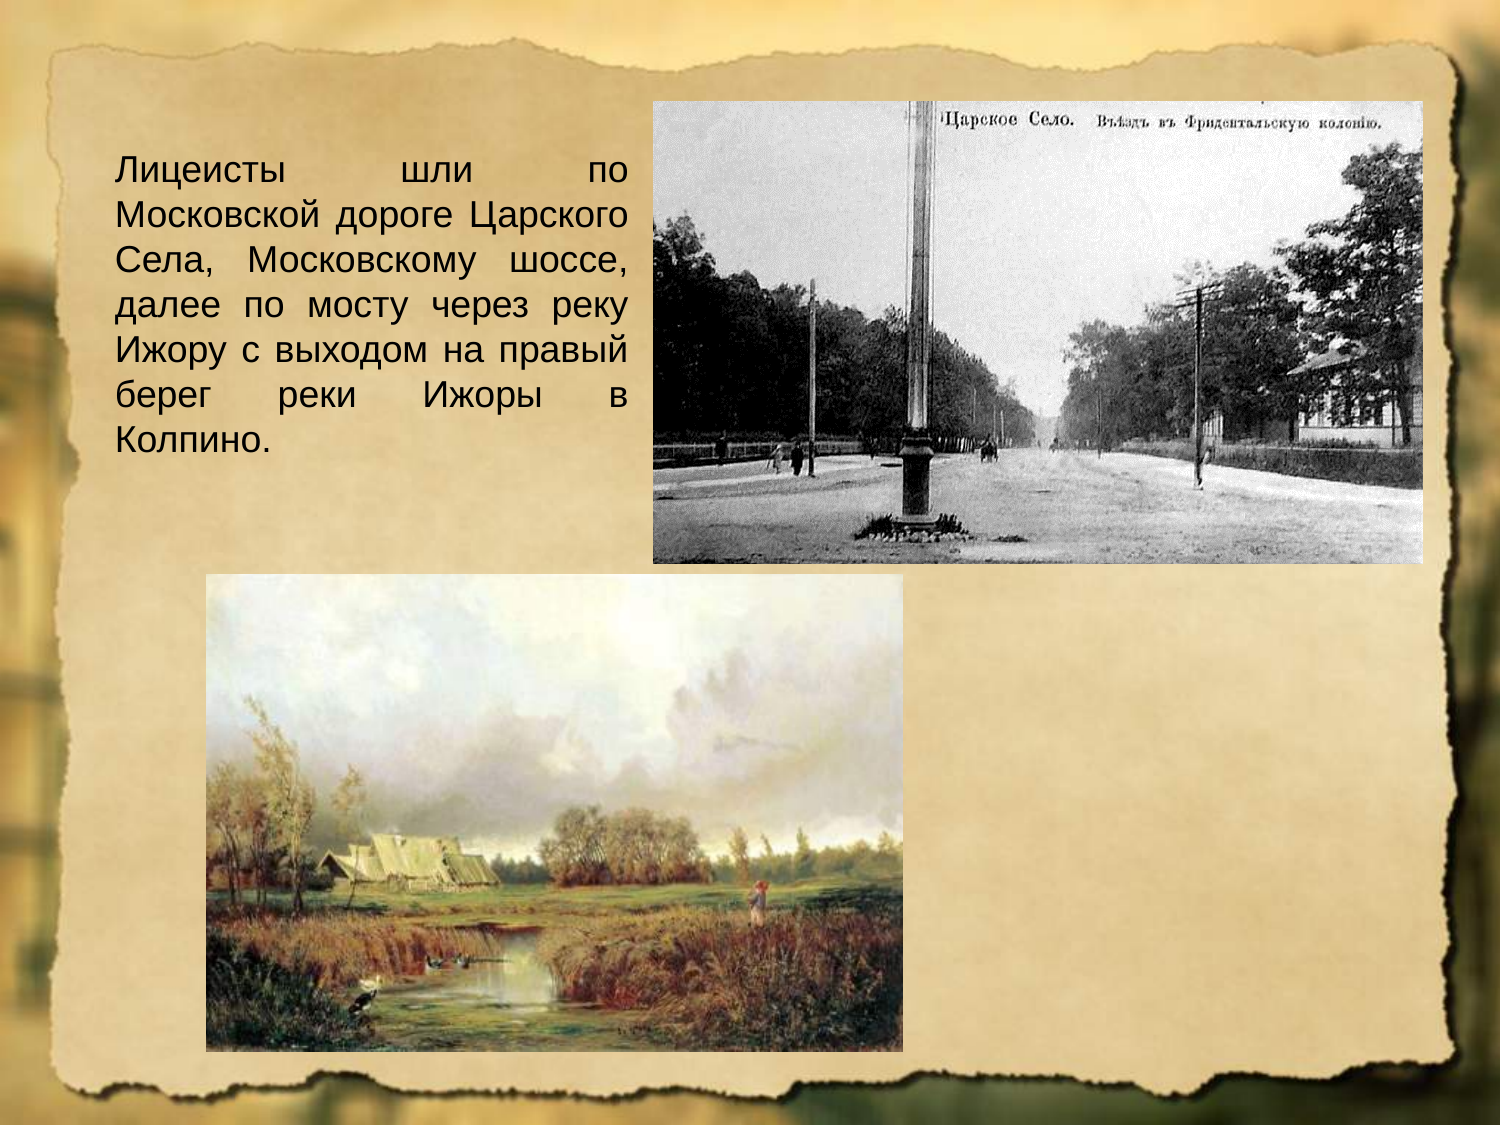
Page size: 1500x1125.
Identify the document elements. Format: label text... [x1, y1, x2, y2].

text_box Лицеисты шли по Московской дороге Царского Села, Московскому шоссе, далее по мосту через реку Ижору с выходом на правый берег реки Ижоры в Колпино. [100, 137, 644, 467]
picture [0, 0, 1500, 1125]
